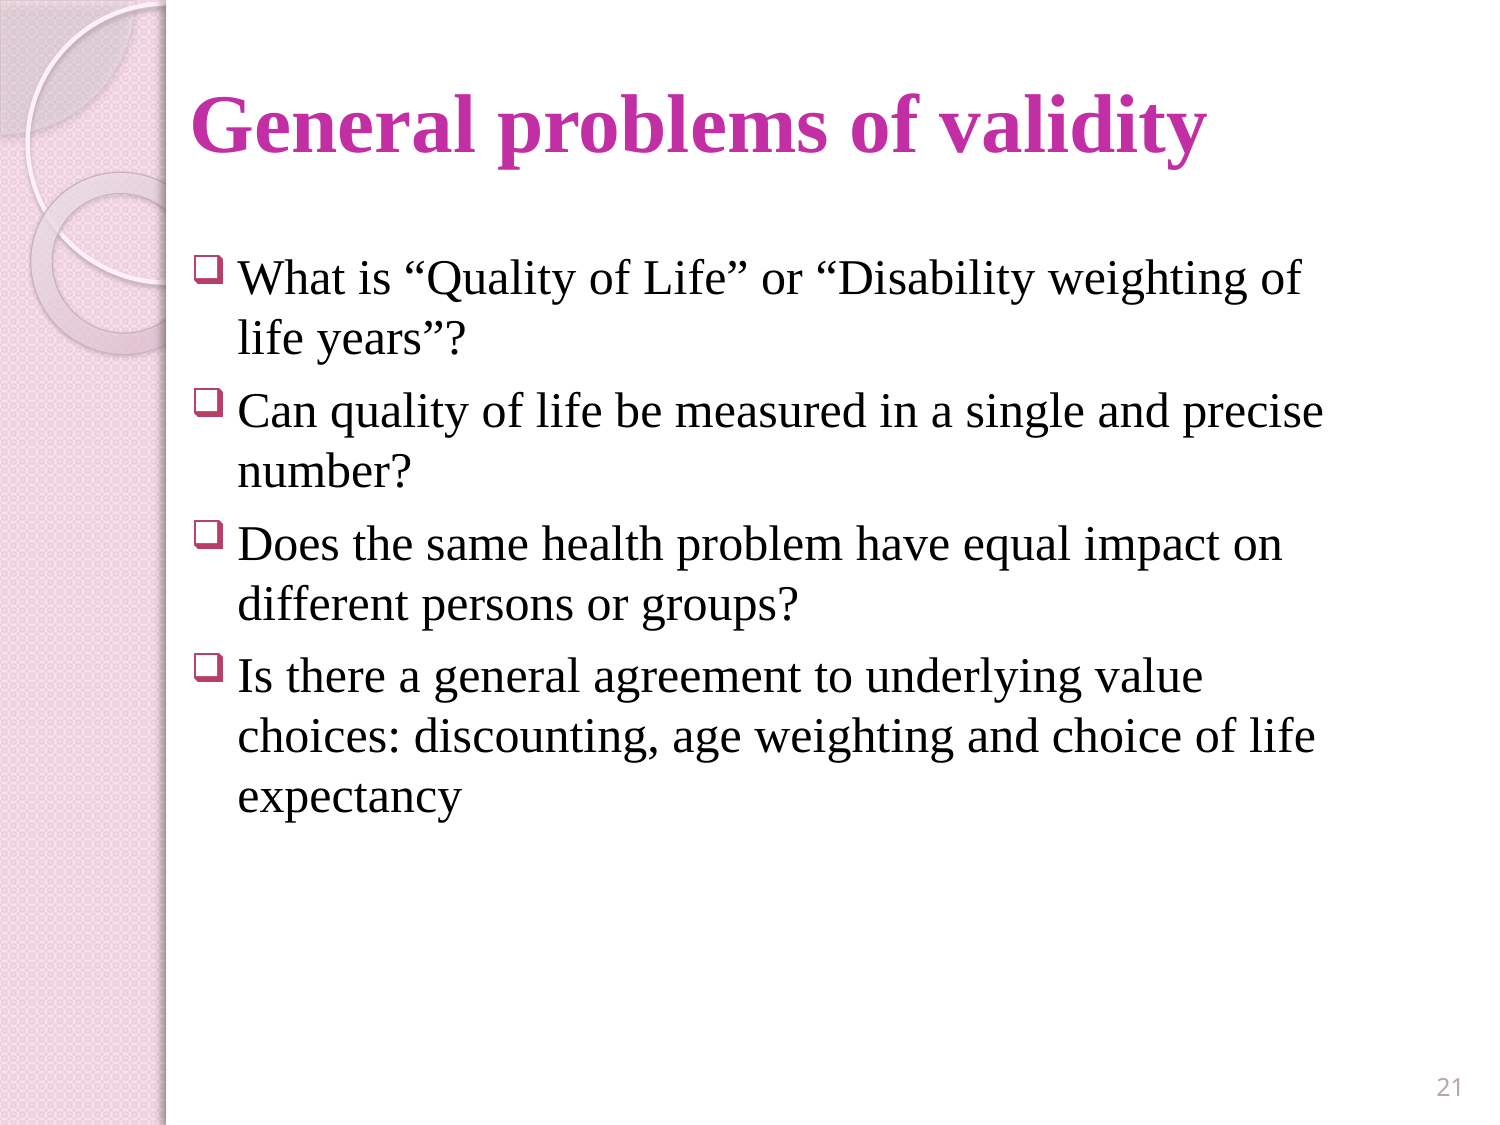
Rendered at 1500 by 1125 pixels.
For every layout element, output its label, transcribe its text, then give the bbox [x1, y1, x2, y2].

title General problems of validity [174, 24, 1375, 213]
slide_number 21 [1413, 1034, 1488, 1113]
list What is “Quality of Life” or “Disability weighting of life years”? Can quality of life be measured in a single and precise number? Does the same health problem have equal impact on different persons or groups? Is there a general agreement to underlying value choices: discounting, age weighting and choice of life expectancy [162, 237, 1388, 913]
